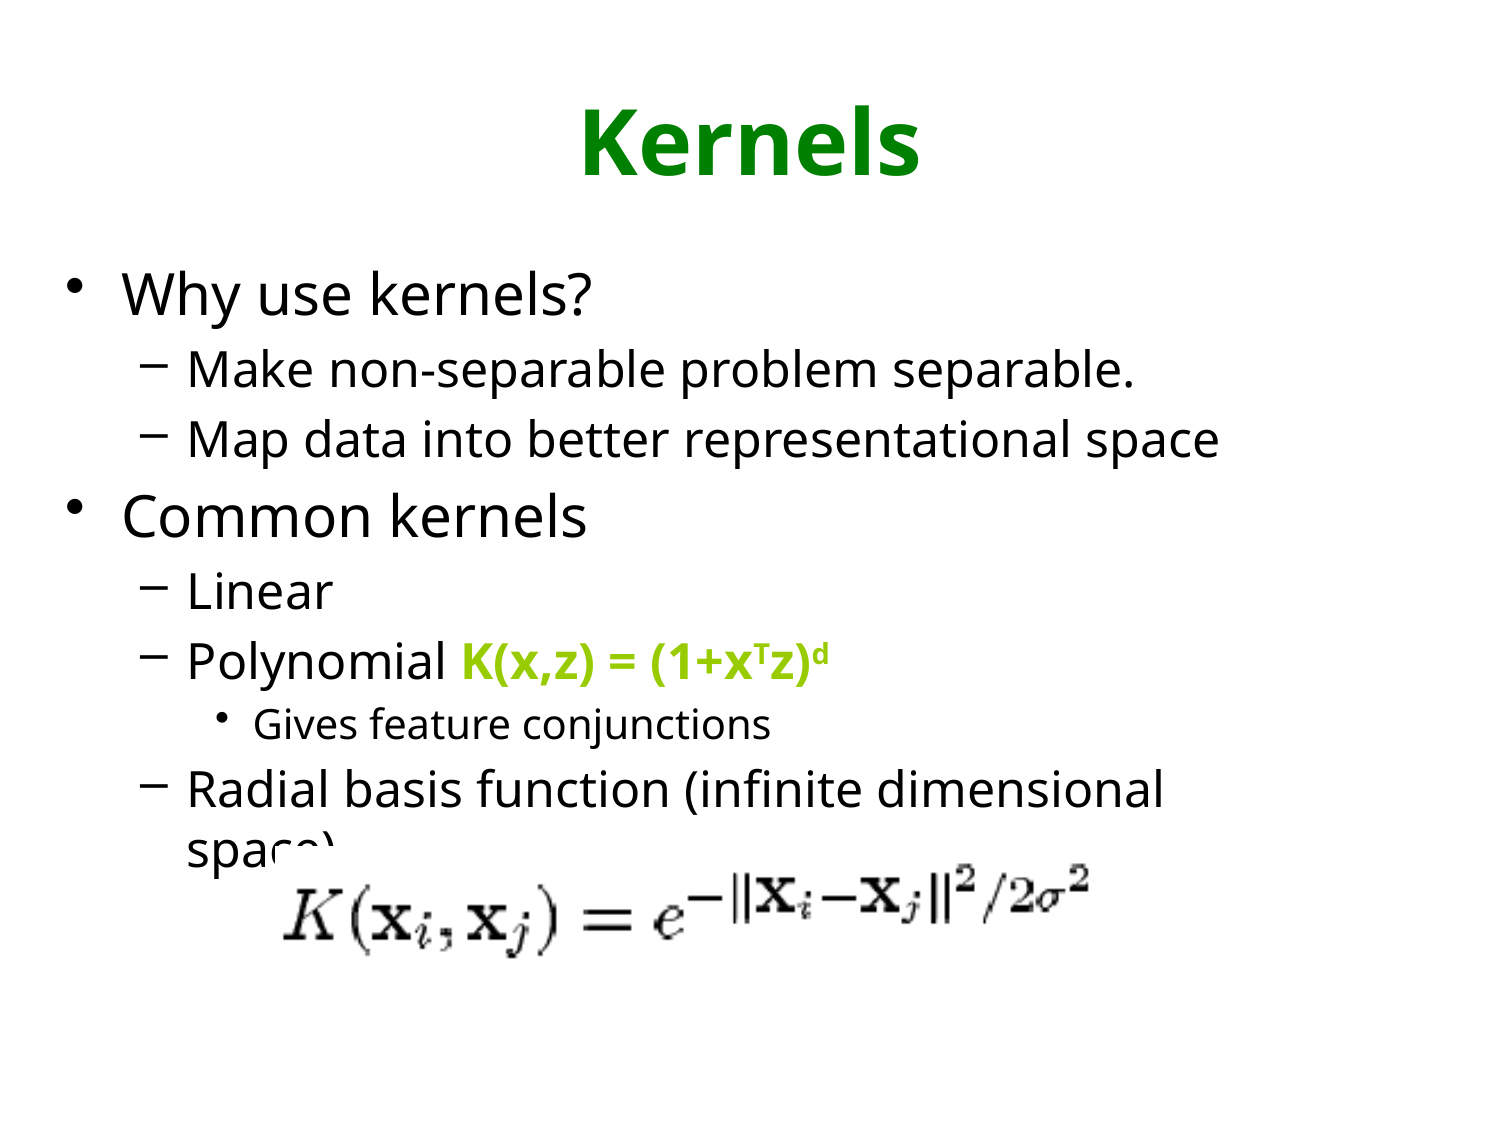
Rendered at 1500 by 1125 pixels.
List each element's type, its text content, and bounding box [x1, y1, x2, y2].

picture [274, 846, 1101, 961]
title Kernels [74, 44, 1426, 233]
list Why use kernels? Make non-separable problem separable. Map data into better representational space Common kernels Linear Polynomial K(x,z) = (1+xTz)d Gives feature conjunctions Radial basis function (infinite dimensional space) [49, 249, 1326, 1051]
